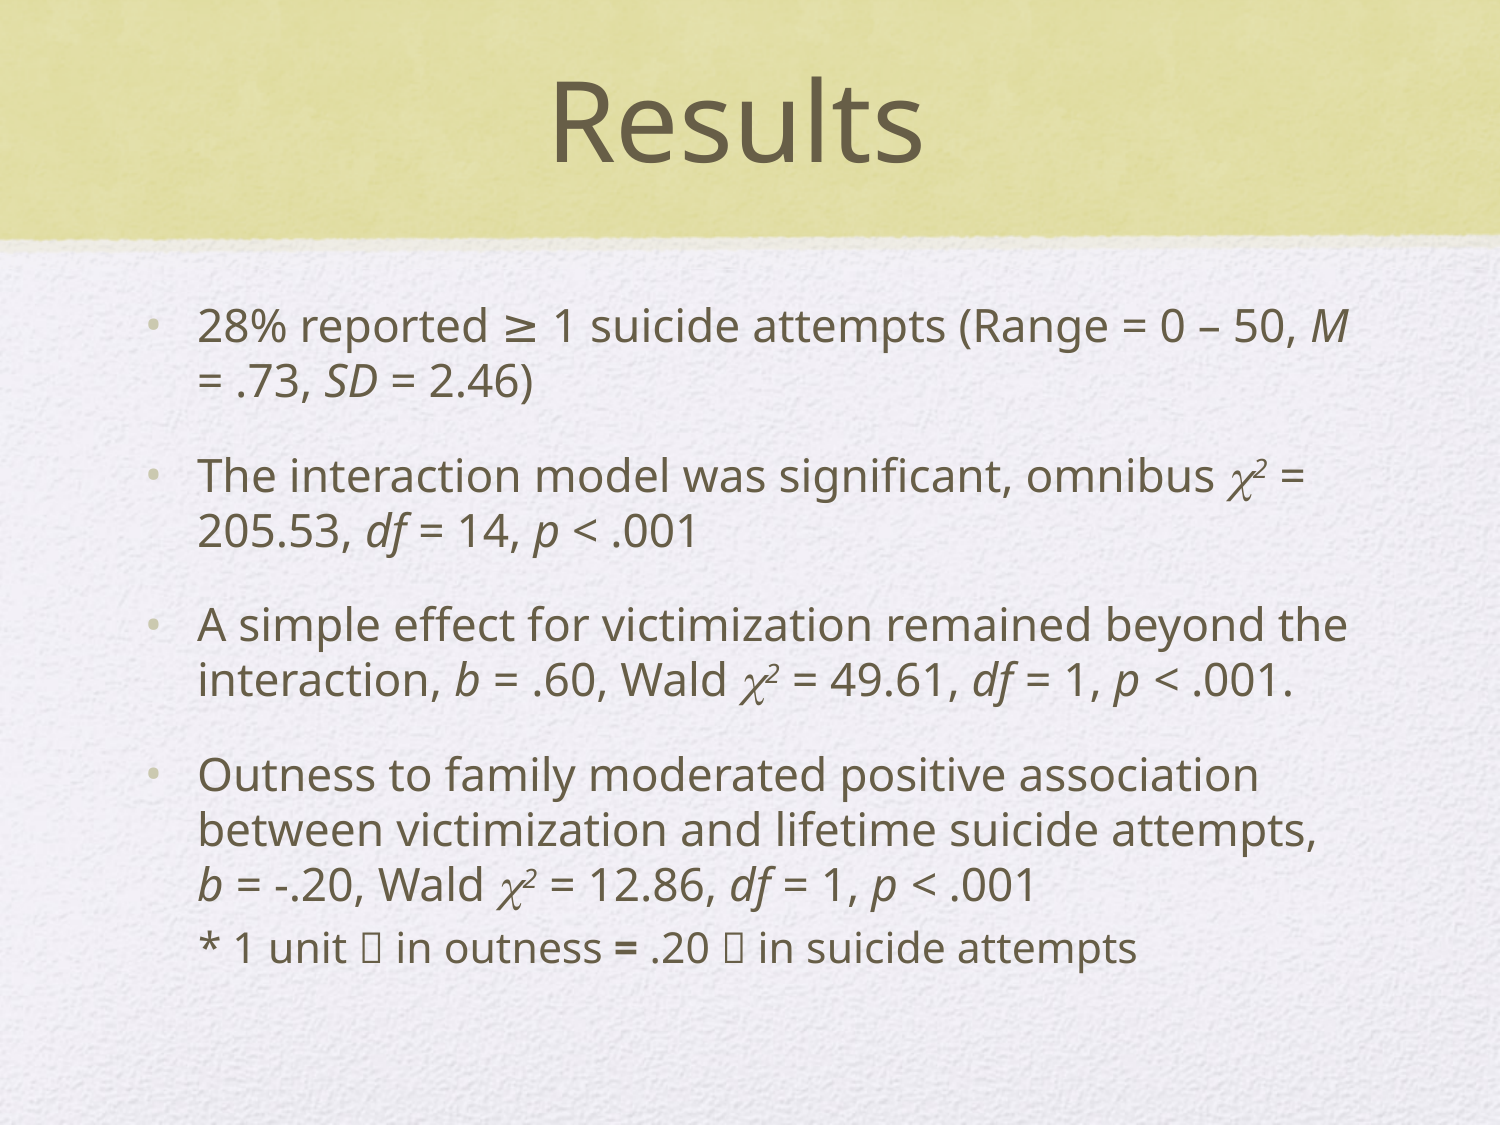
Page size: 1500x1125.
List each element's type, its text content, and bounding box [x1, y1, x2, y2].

list 28% reported ≥ 1 suicide attempts (Range = 0 – 50, M = .73, SD = 2.46) The interaction model was significant, omnibus 2 = 205.53, df = 14, p < .001 A simple effect for victimization remained beyond the interaction, b = .60, Wald 2 = 49.61, df = 1, p < .001. Outness to family moderated positive association between victimization and lifetime suicide attempts, b = -.20, Wald 2 = 12.86, df = 1, p < .001 * 1 unit  in outness = .20  in suicide attempts [129, 288, 1372, 993]
title Results [129, 6, 1372, 239]
picture [0, 225, 1500, 1125]
